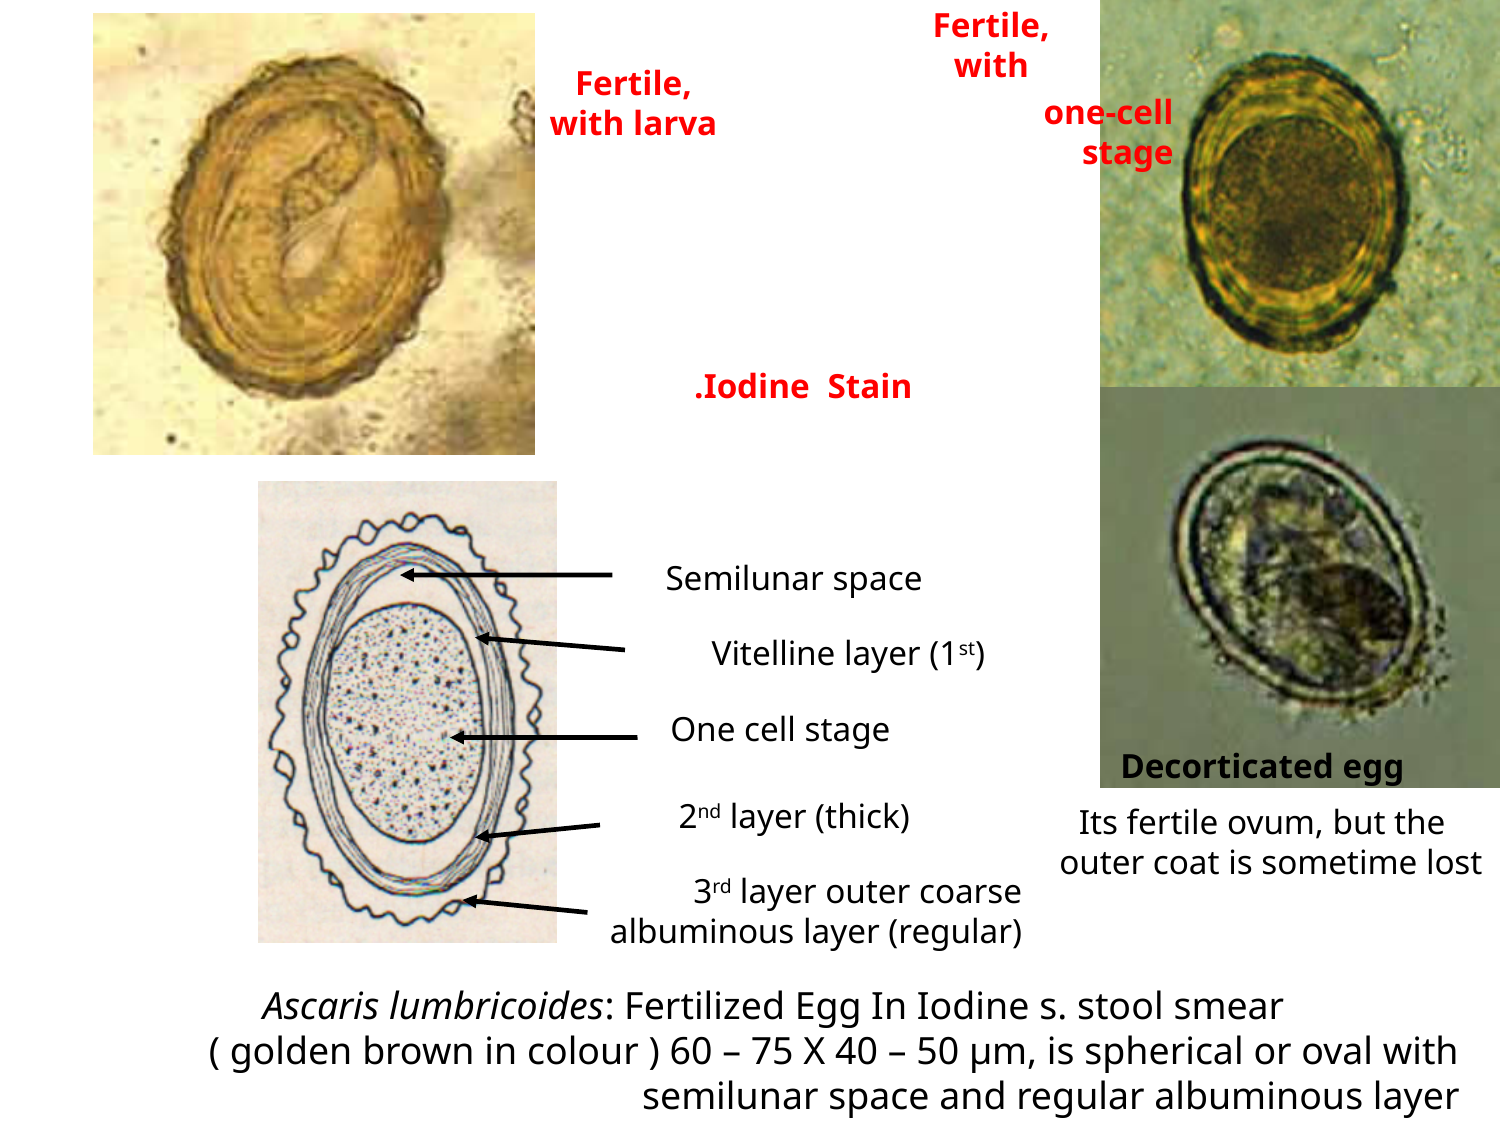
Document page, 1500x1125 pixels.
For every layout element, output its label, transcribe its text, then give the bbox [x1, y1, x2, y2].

text_box 2nd layer (thick) [587, 787, 925, 843]
text_box Ascaris lumbricoides: Fertilized Egg In Iodine s. stool smear ( golden brown in colour ) 60 – 75 X 40 – 50 µm, is spherical or oval with semilunar space and regular albuminous layer [124, 974, 1475, 1125]
text_box Decorticated egg Its fertile ovum, but the outer coat is sometime lost [1025, 737, 1500, 889]
text_box Fertile, with [885, 0, 1097, 92]
text_box Iodine Stain. [635, 354, 972, 416]
text_box Semilunar space [612, 549, 938, 605]
text_box Vitelline layer (1st) [624, 624, 1000, 680]
picture [257, 481, 557, 943]
text_box Fertile, with larva [540, 54, 740, 149]
picture [1099, 0, 1500, 788]
picture [92, 13, 535, 455]
text_box One cell stage [630, 696, 906, 757]
text_box one-cell stage [940, 92, 1094, 179]
text_box 3rd layer outer coarse albuminous layer (regular) [574, 862, 1038, 957]
